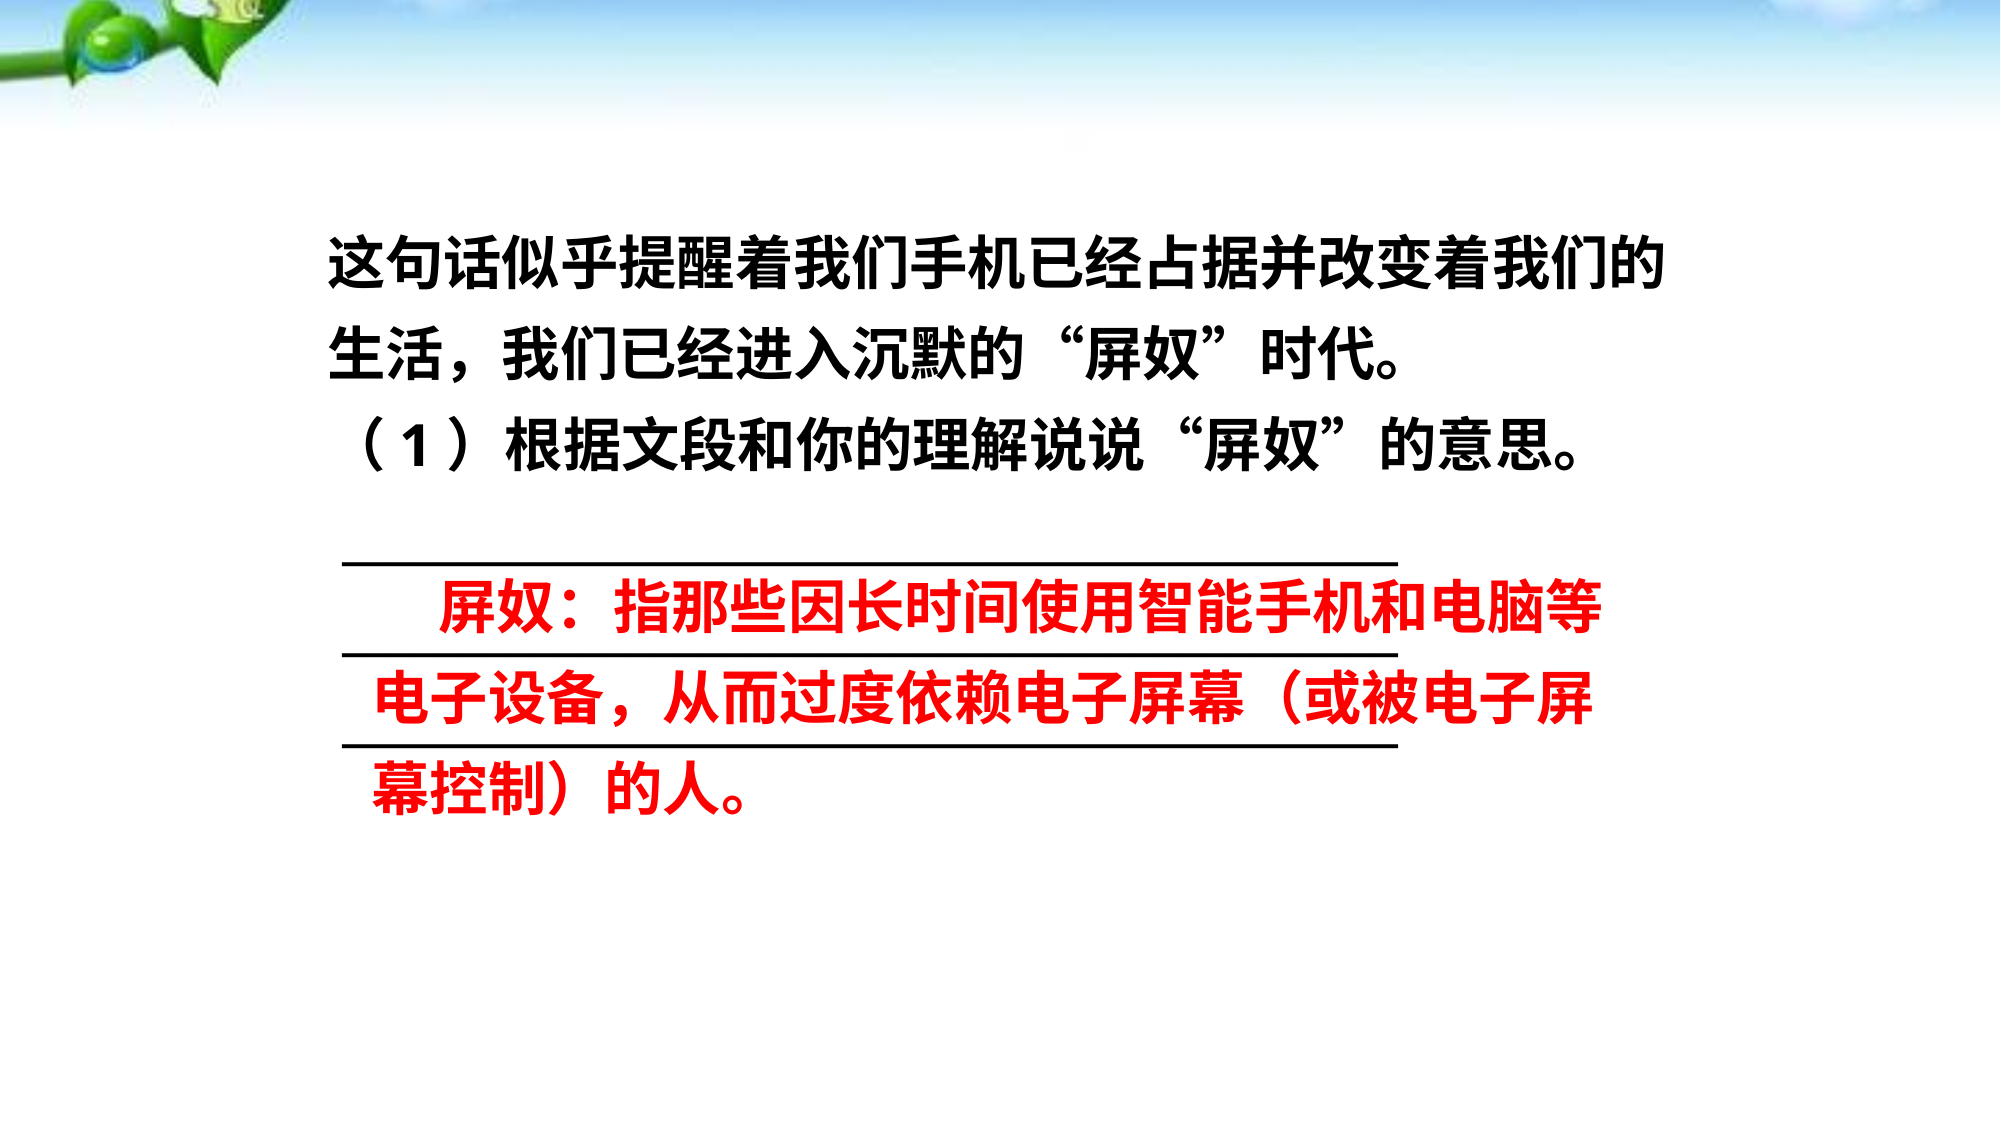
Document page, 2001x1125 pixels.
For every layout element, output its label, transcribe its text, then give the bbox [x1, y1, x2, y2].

text_box 这句话似乎提醒着我们手机已经占据并改变着我们的生活，我们已经进入沉默的“屏奴”时代。 （1）根据文段和你的理解说说“屏奴”的意思。 ____________________________________________ ____________________________________________ ____________________________________________ [312, 198, 1700, 759]
text_box 屏奴：指那些因长时间使用智能手机和电脑等电子设备，从而过度依赖电子屏幕（或被电子屏幕控制）的人。 [356, 541, 1632, 830]
picture [0, 0, 2001, 1125]
